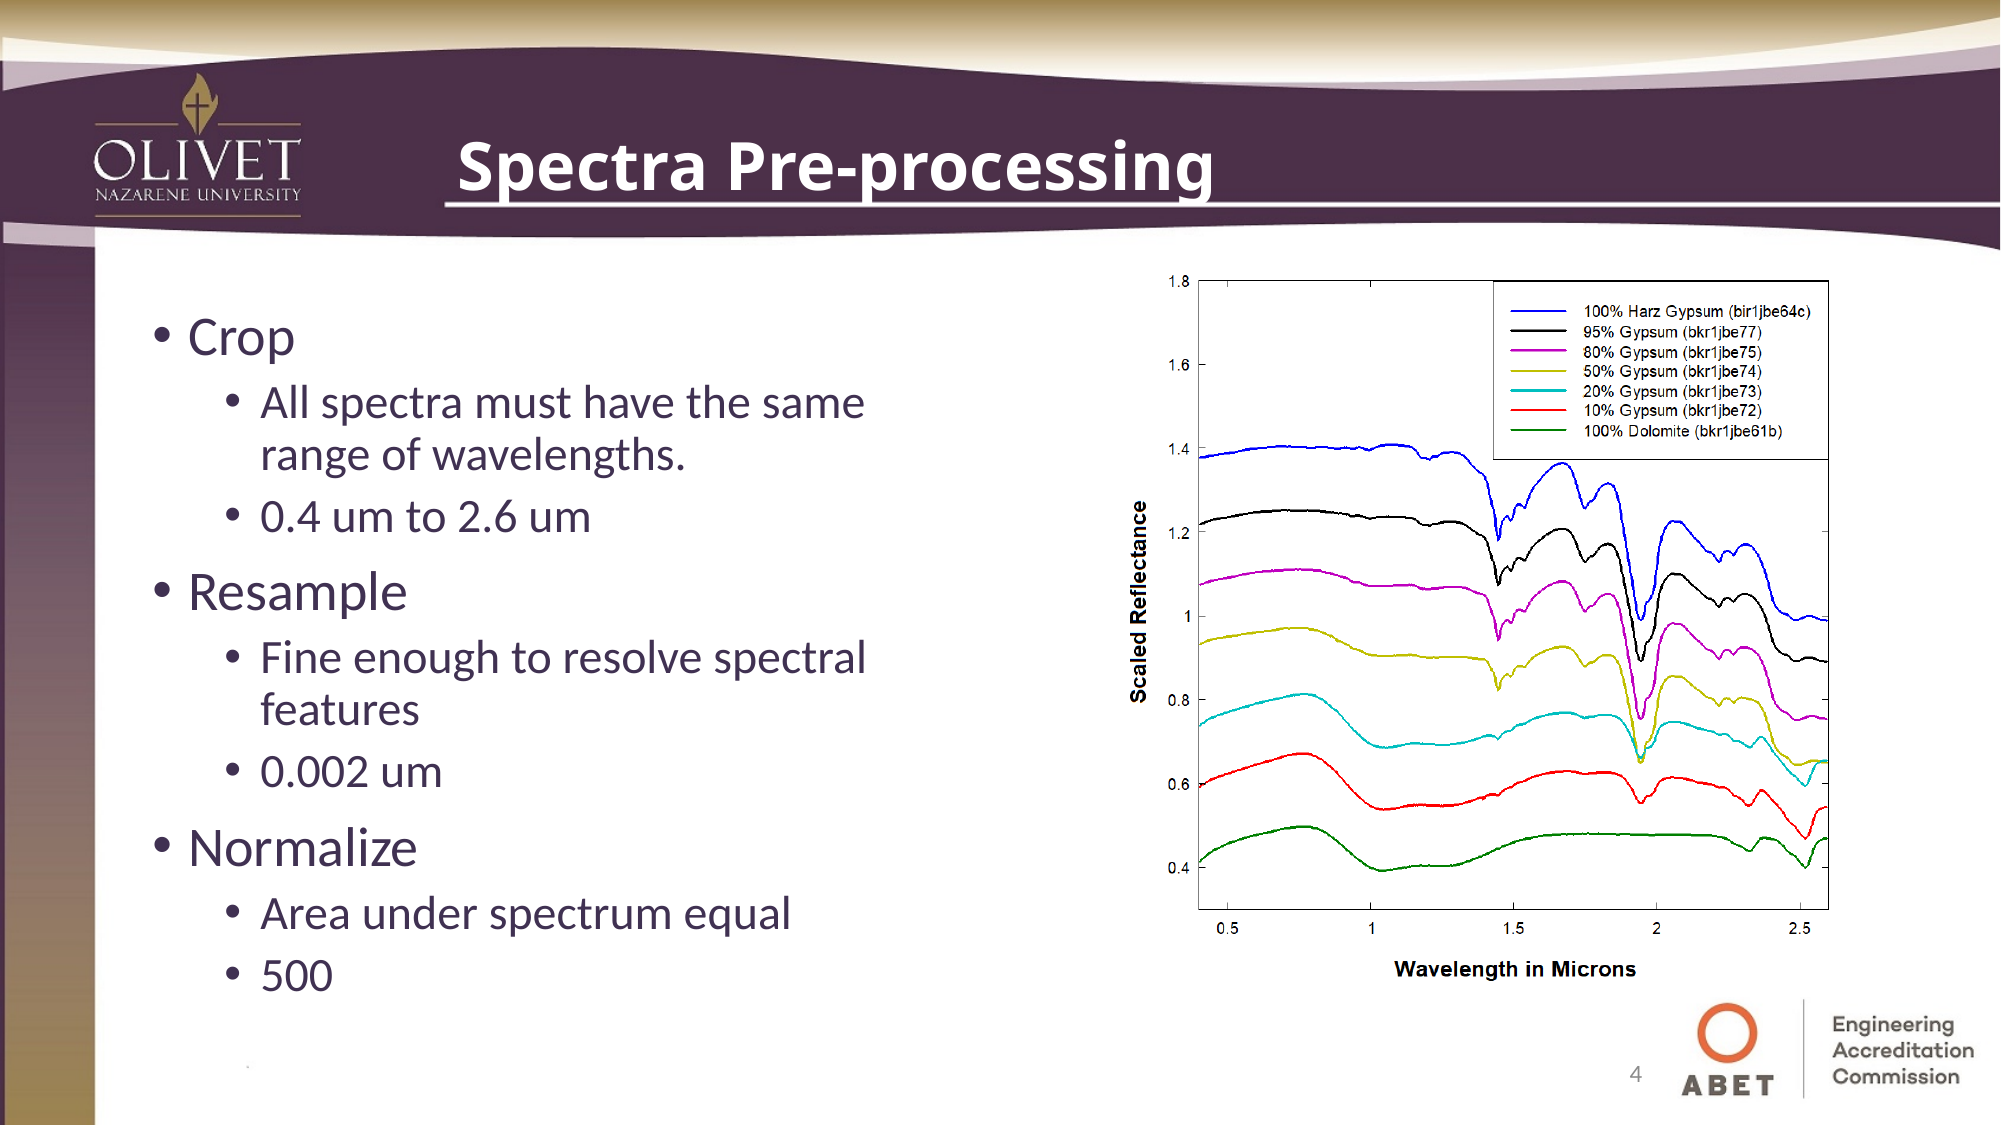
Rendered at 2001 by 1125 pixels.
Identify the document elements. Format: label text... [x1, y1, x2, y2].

slide_number 4 [1412, 1042, 1658, 1103]
picture [0, 0, 2001, 1125]
list Crop All spectra must have the same range of wavelengths. 0.4 um to 2.6 um Resample Fine enough to resolve spectral features 0.002 um Normalize Area under spectrum equal 500 [137, 299, 986, 1014]
title Spectra Pre-processing [442, 59, 1863, 278]
